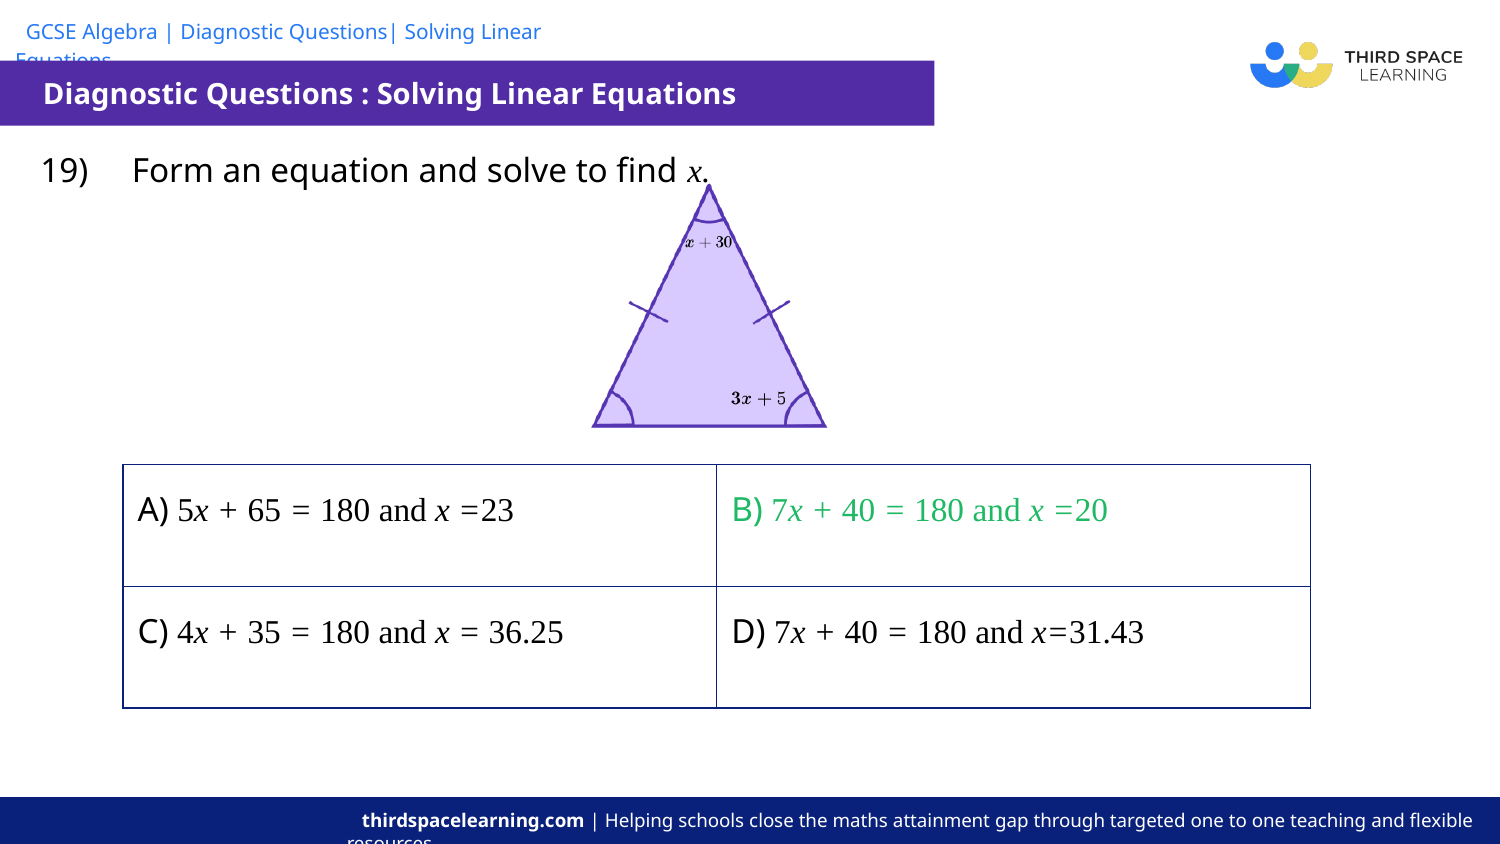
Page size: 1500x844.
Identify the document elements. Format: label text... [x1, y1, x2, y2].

table_cell C) 4x + 35 = 180 and x = 36.25 [124, 587, 716, 707]
table_header B) 7x + 40 = 180 and x =20 [717, 465, 1310, 586]
text_box 19) Form an equation and solve to find x. [4, 141, 778, 247]
picture [1250, 33, 1465, 99]
table_header A) 5x + 65 = 180 and x =23 [124, 465, 716, 586]
text_box Diagnostic Questions : Solving Linear Equations [27, 60, 778, 126]
table_cell D) 7x + 40 = 180 and x=31.43 [717, 587, 1310, 707]
picture [547, 165, 848, 450]
